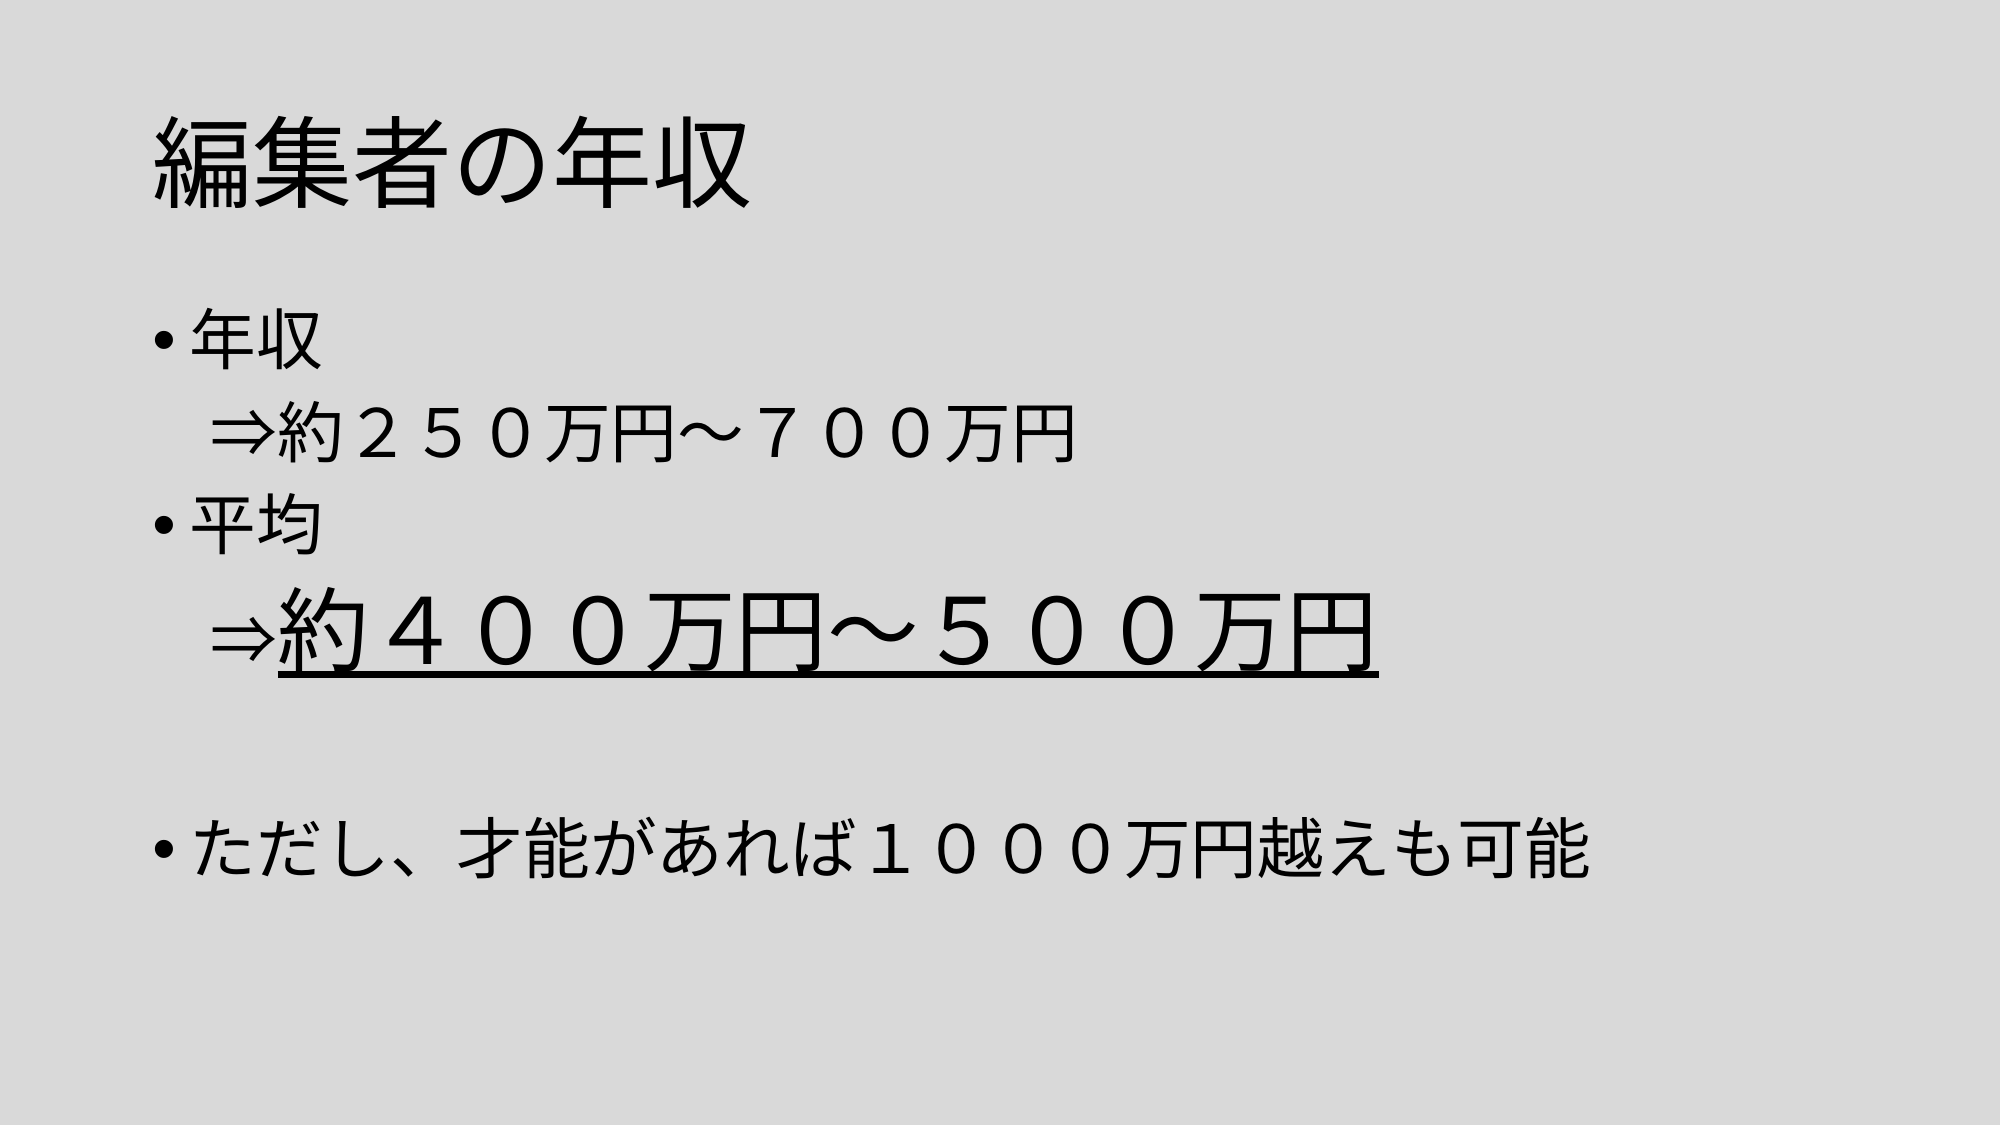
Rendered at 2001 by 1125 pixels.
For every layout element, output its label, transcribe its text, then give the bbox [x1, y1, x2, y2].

list 年収 ⇒約２５０万円～７００万円 平均 ⇒約４００万円～５００万円 ただし、才能があれば１０００万円越えも可能 [137, 299, 1863, 1014]
title 編集者の年収 [137, 59, 1863, 278]
